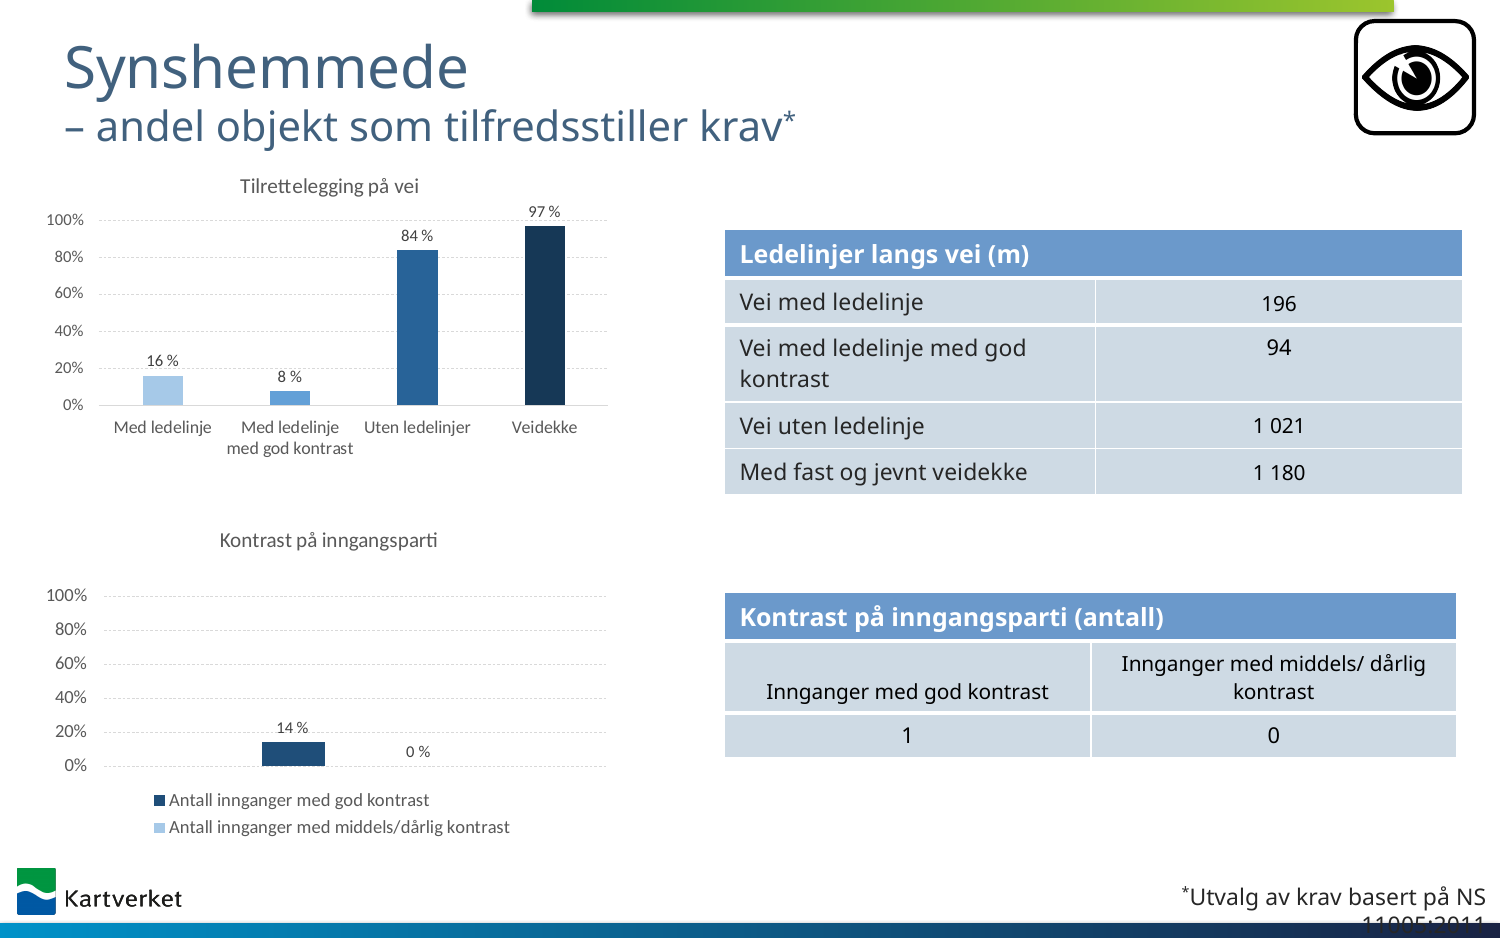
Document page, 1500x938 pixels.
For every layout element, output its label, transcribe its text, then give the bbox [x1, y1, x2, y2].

table_header Ledelinjer langs vei (m) [725, 230, 1462, 276]
table_header Kontrast på inngangsparti (antall) [725, 593, 1456, 639]
text_box Synshemmede – andel objekt som tilfredsstiller krav* [49, 24, 1431, 158]
table_cell Med fast og jevnt veidekke [725, 449, 1095, 494]
picture [41, 166, 618, 492]
table_cell Vei uten ledelinje [725, 403, 1095, 448]
table_cell 0 [1092, 715, 1456, 757]
table_cell Vei med ledelinje med god kontrast [725, 327, 1095, 401]
picture [41, 520, 617, 846]
table_cell 94 [1096, 327, 1462, 401]
table_cell Innganger med god kontrast [725, 643, 1090, 711]
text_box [1355, 20, 1475, 134]
table_cell Innganger med middels/ dårlig kontrast [1092, 643, 1456, 711]
text_box *Utvalg av krav basert på NS 11005:2011 [1068, 873, 1500, 938]
table_cell 196 [1096, 280, 1462, 323]
table_cell 1 021 [1096, 403, 1462, 448]
table_cell 1 180 [1096, 449, 1462, 494]
table_cell 1 [725, 715, 1090, 757]
table_cell Vei med ledelinje [725, 280, 1095, 323]
